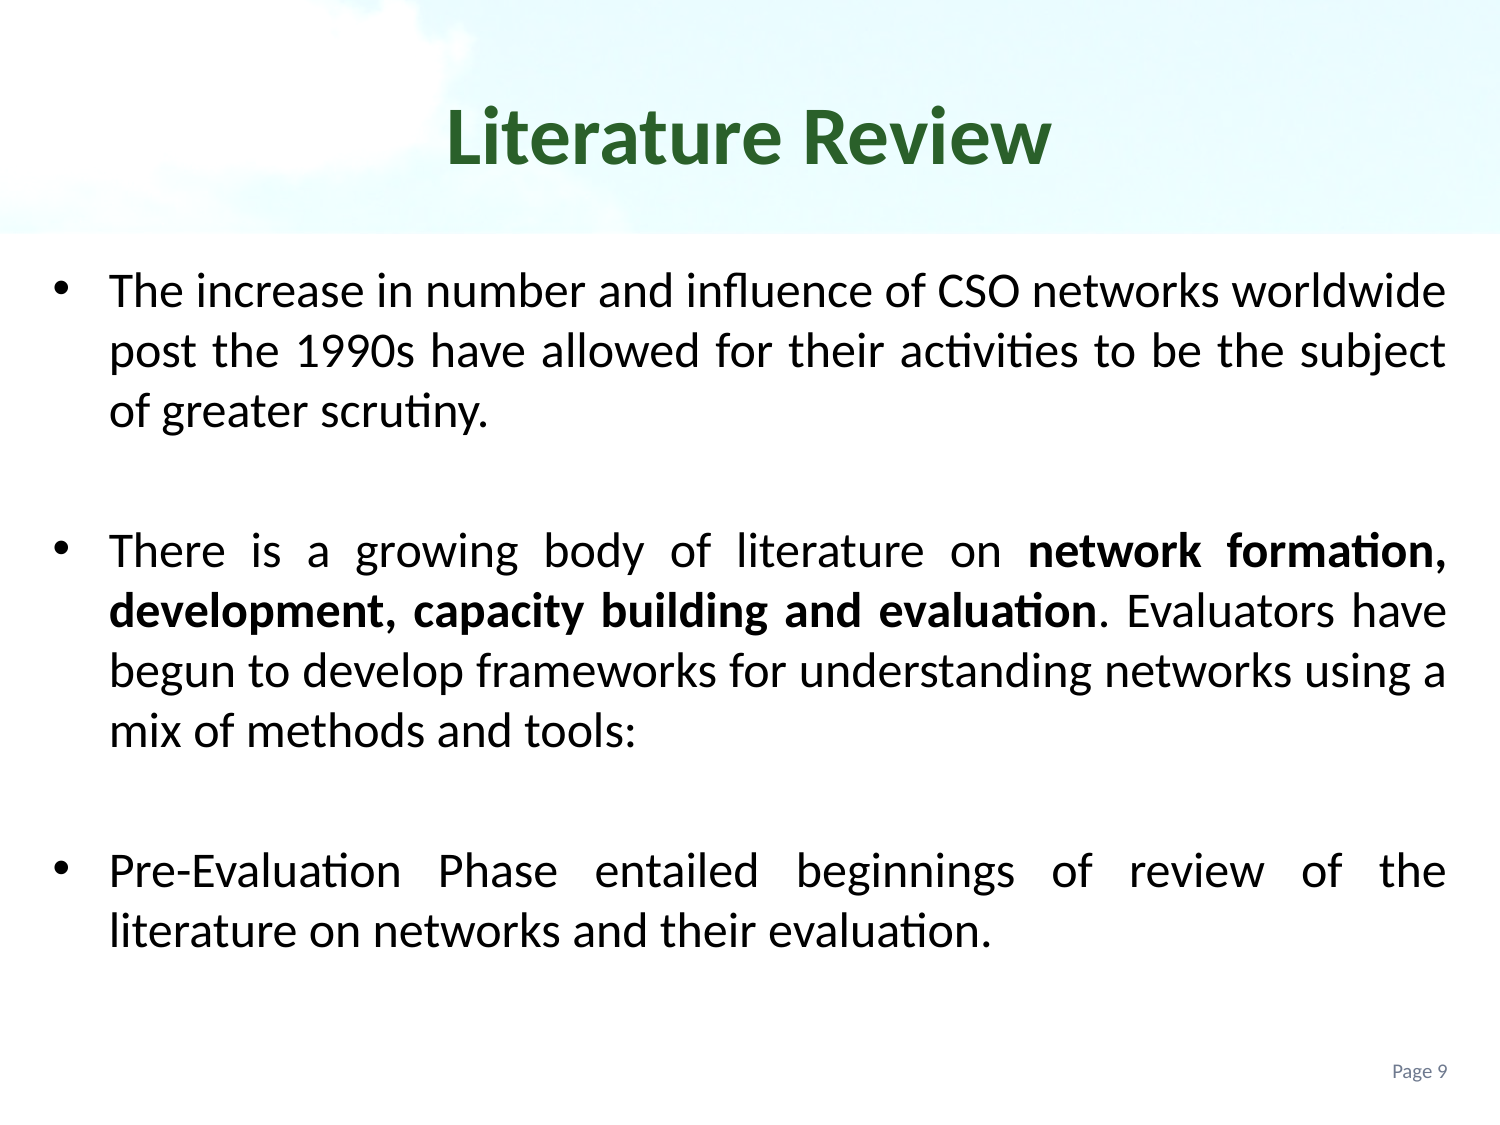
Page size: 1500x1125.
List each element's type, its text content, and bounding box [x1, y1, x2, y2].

list The increase in number and influence of CSO networks worldwide post the 1990s have allowed for their activities to be the subject of greater scrutiny. There is a growing body of literature on network formation, development, capacity building and evaluation. Evaluators have begun to develop frameworks for understanding networks using a mix of methods and tools: Pre-Evaluation Phase entailed beginnings of review of the literature on networks and their evaluation. [37, 249, 1463, 1025]
title Literature Review [37, 37, 1463, 225]
